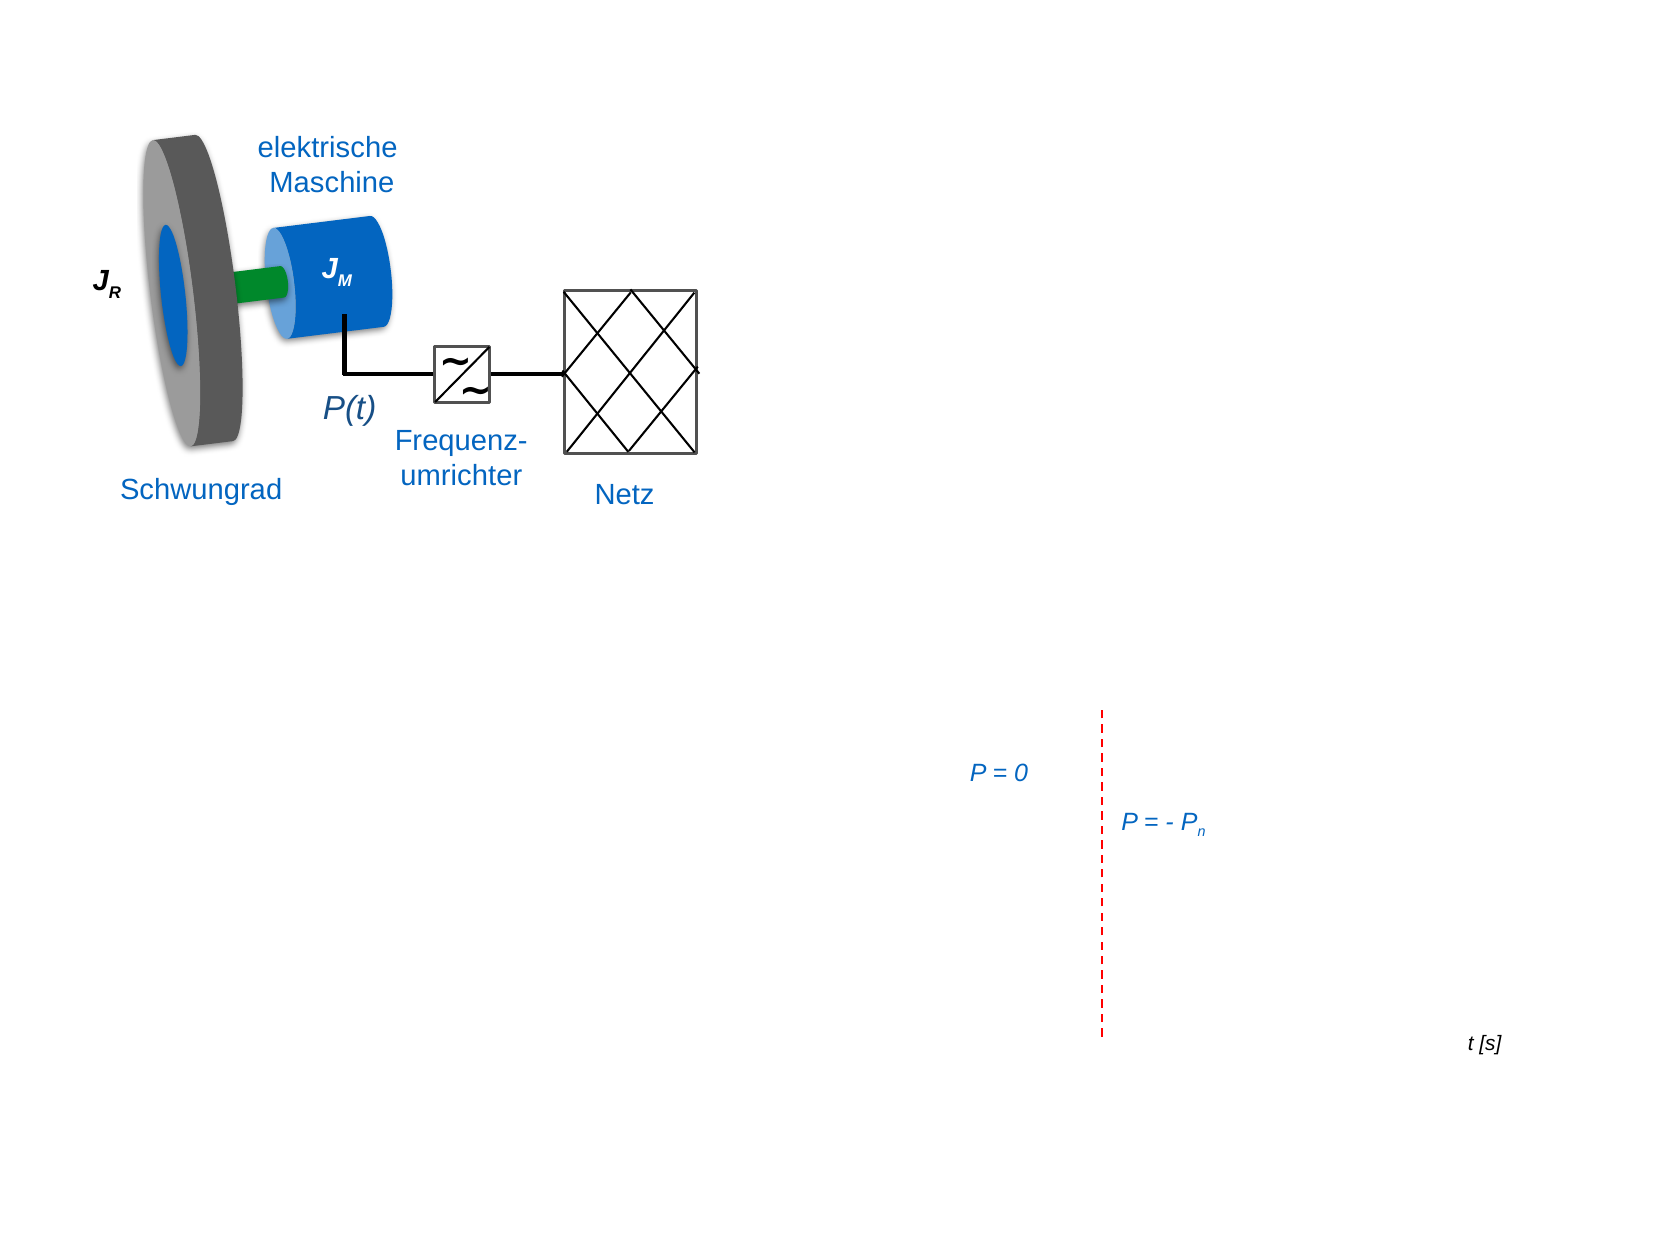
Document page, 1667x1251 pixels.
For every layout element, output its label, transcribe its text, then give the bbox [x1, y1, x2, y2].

text_box P = - Pn [1111, 797, 1223, 847]
text_box Netz [586, 466, 664, 519]
text_box [158, 224, 188, 367]
text_box Schwungrad [111, 461, 291, 514]
text_box JR [64, 253, 149, 304]
text_box P(t) [301, 379, 398, 439]
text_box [561, 289, 700, 454]
text_box JM [294, 241, 379, 292]
text_box Frequenz-umrichter [375, 413, 547, 500]
text_box [264, 215, 393, 339]
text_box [429, 325, 491, 422]
text_box P = 0 [951, 747, 1047, 798]
text_box t [s] [1442, 1020, 1527, 1072]
text_box elektrische Maschine [249, 120, 415, 207]
text_box [240, 266, 289, 303]
text_box [143, 134, 243, 447]
